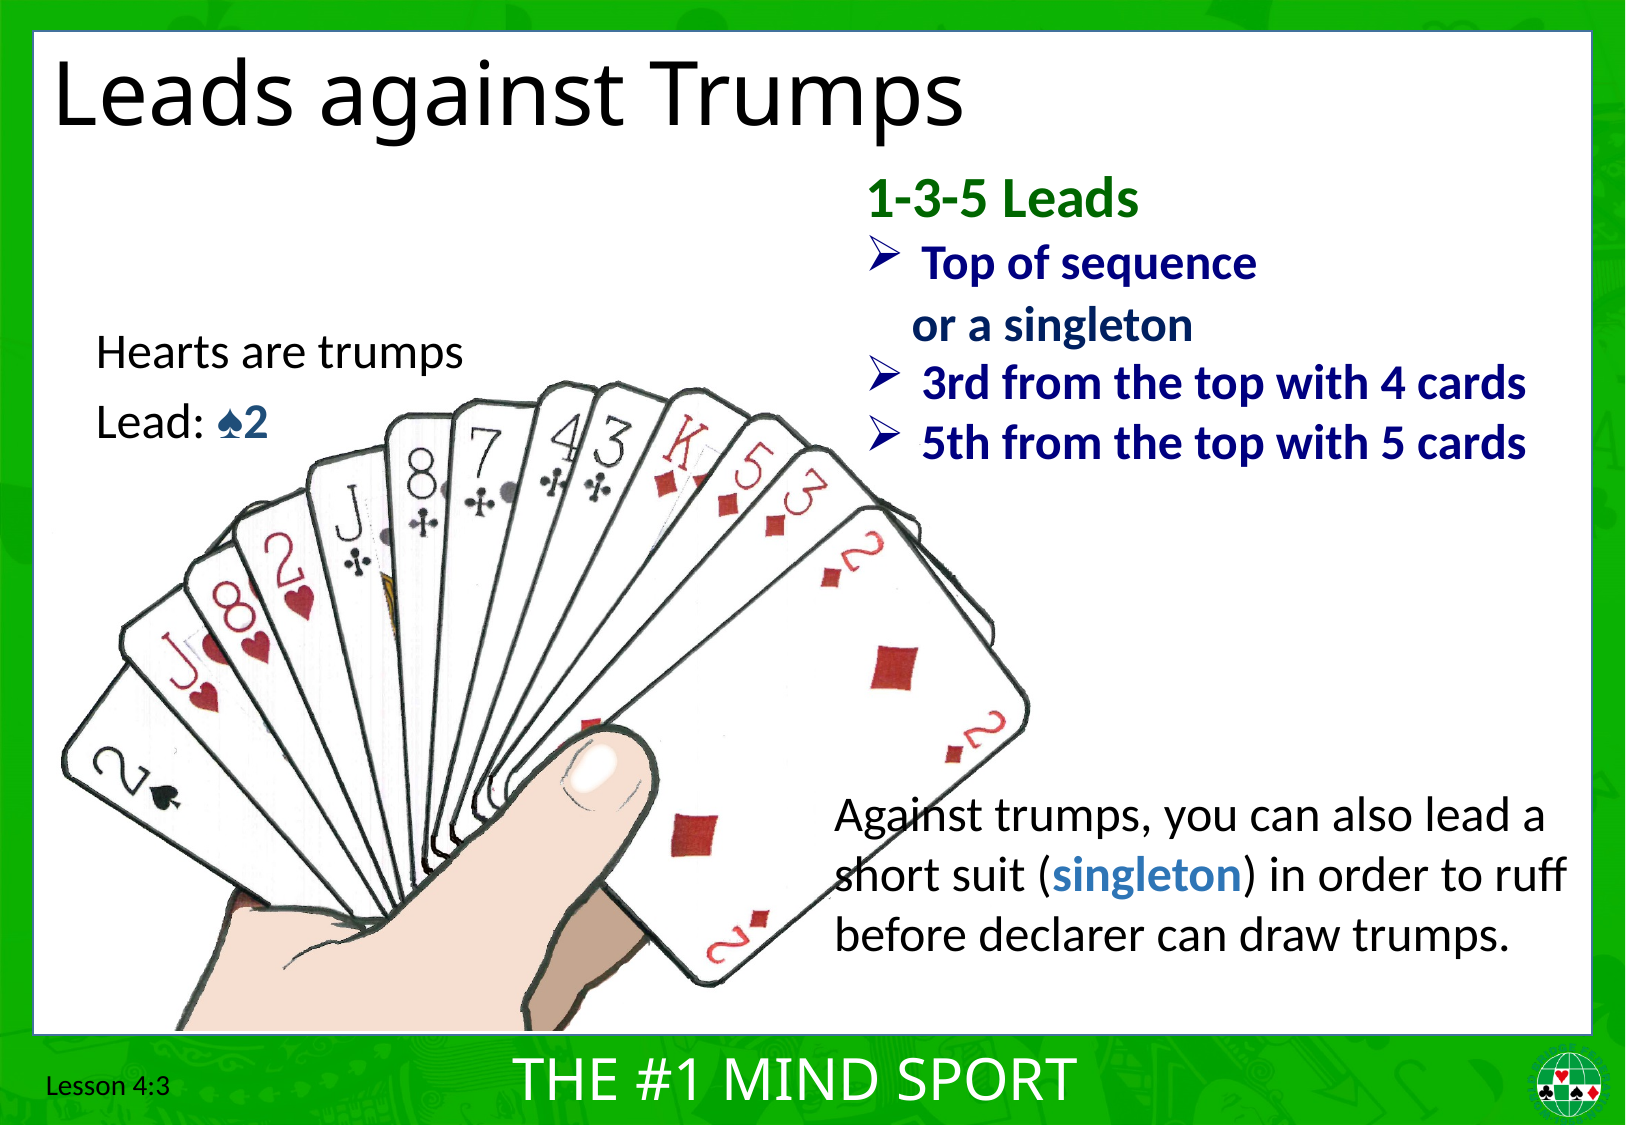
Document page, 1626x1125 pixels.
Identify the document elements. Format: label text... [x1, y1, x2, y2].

title Leads against Trumps [36, 40, 1439, 153]
text_box 1-3-5 Leads Top of sequence 3rd from the top with 4 cards 5th from the top with 5 cards [850, 152, 1542, 477]
text_box or a singleton [1047, 284, 1369, 359]
picture [0, 0, 1626, 1125]
text_box Against trumps, you can also lead a short suit (singleton) in order to ruff before declarer can draw trumps. [1047, 773, 1588, 969]
